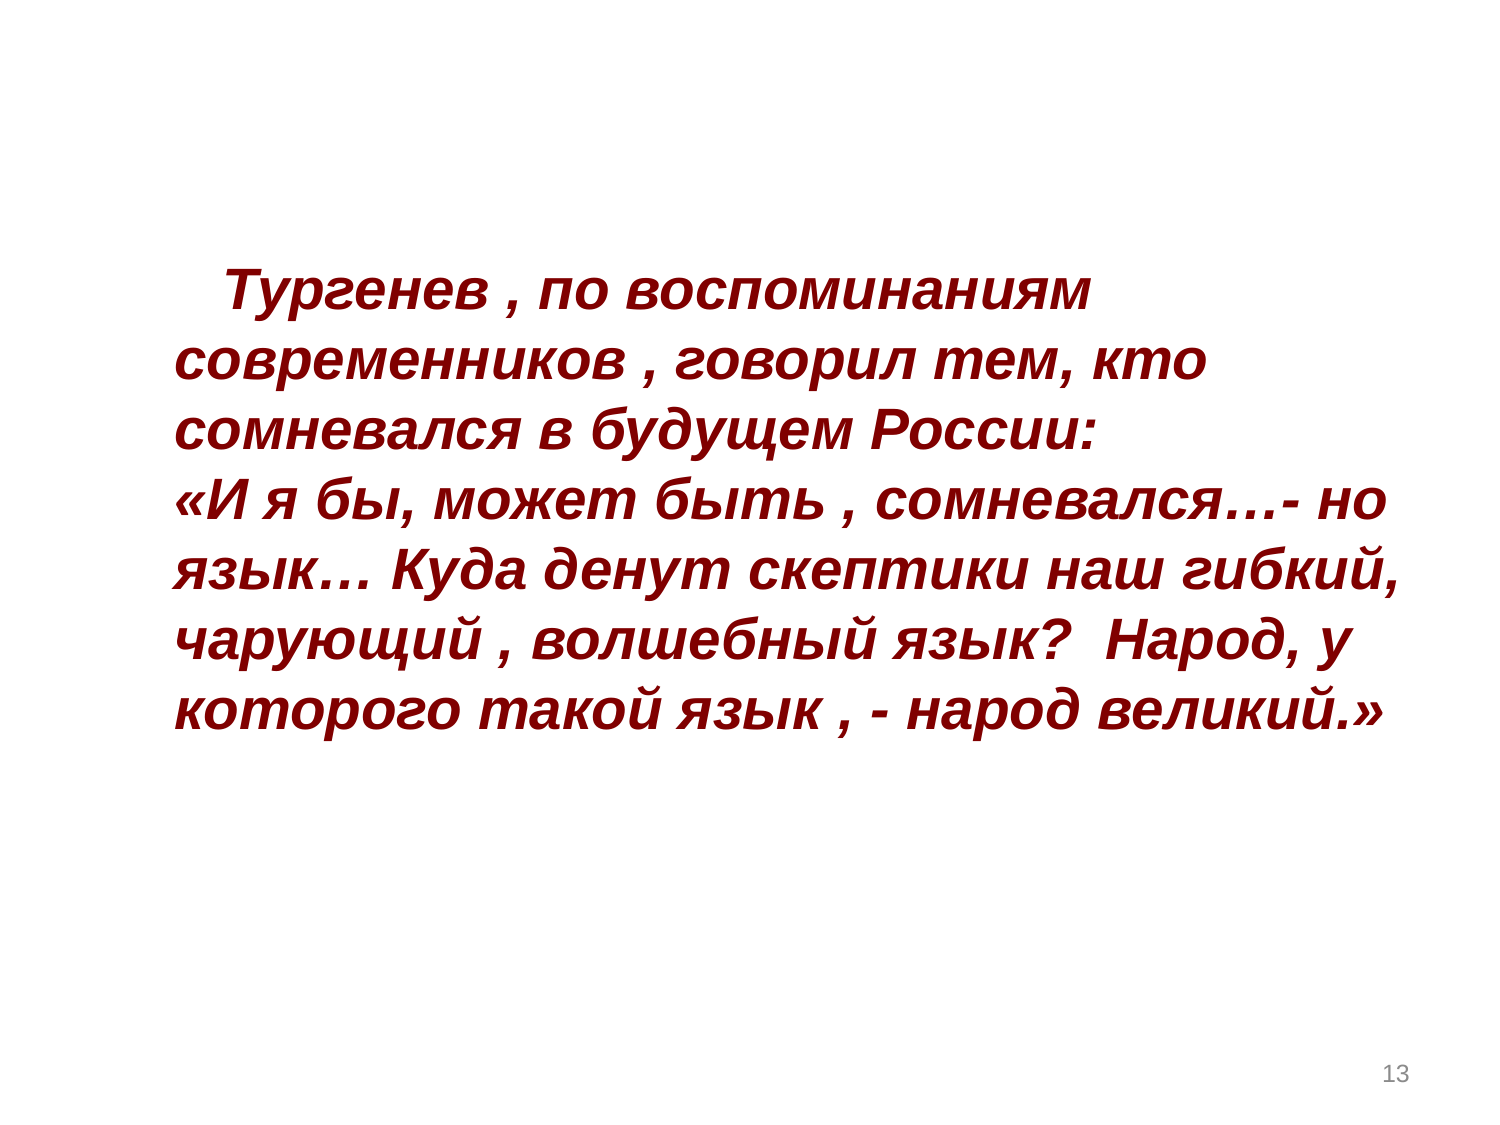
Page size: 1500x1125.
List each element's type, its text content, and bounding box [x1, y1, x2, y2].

slide_number 13 [1074, 1042, 1425, 1103]
text_box Тургенев , по воспоминаниям современников , говорил тем, кто сомневался в будущем России: «И я бы, может быть , сомневался…- но язык… Куда денут скептики наш гибкий, чарующий , волшебный язык? Народ, у которого такой язык , - народ великий.» [159, 243, 1500, 749]
